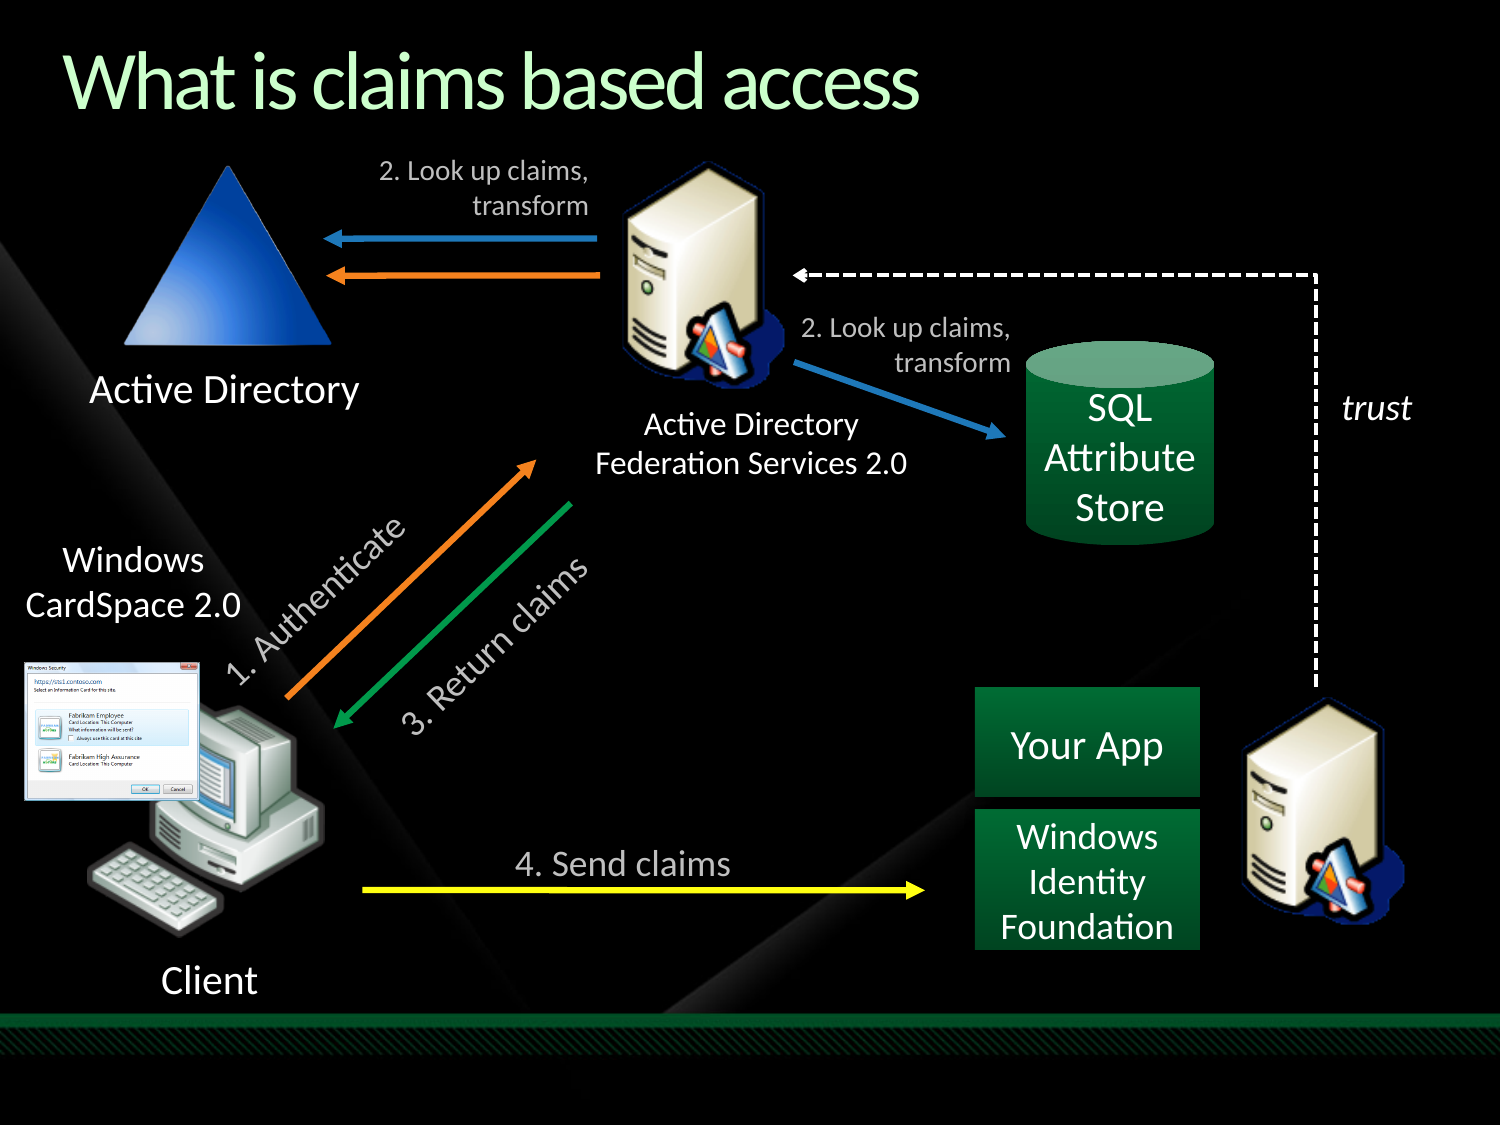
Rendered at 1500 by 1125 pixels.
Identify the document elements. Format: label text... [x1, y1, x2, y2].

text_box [793, 361, 1007, 438]
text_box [362, 831, 926, 893]
text_box Your App [974, 756, 1200, 797]
text_box Active Directory Federation Services 2.0 [563, 394, 842, 489]
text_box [333, 502, 672, 730]
text_box 2. Look up claims, transform [798, 300, 842, 361]
text_box Active Directory [74, 354, 376, 420]
picture [0, 0, 1500, 1125]
text_box Client [146, 948, 274, 1011]
text_box 2. Look up claims, transform [247, 143, 604, 229]
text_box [232, 459, 537, 699]
text_box Windows Identity Foundation [974, 809, 1200, 950]
text_box Windows CardSpace 2.0 [0, 528, 227, 633]
text_box trust [1326, 375, 1428, 436]
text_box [848, 219, 1261, 744]
title What is claims based access [62, 37, 1438, 129]
